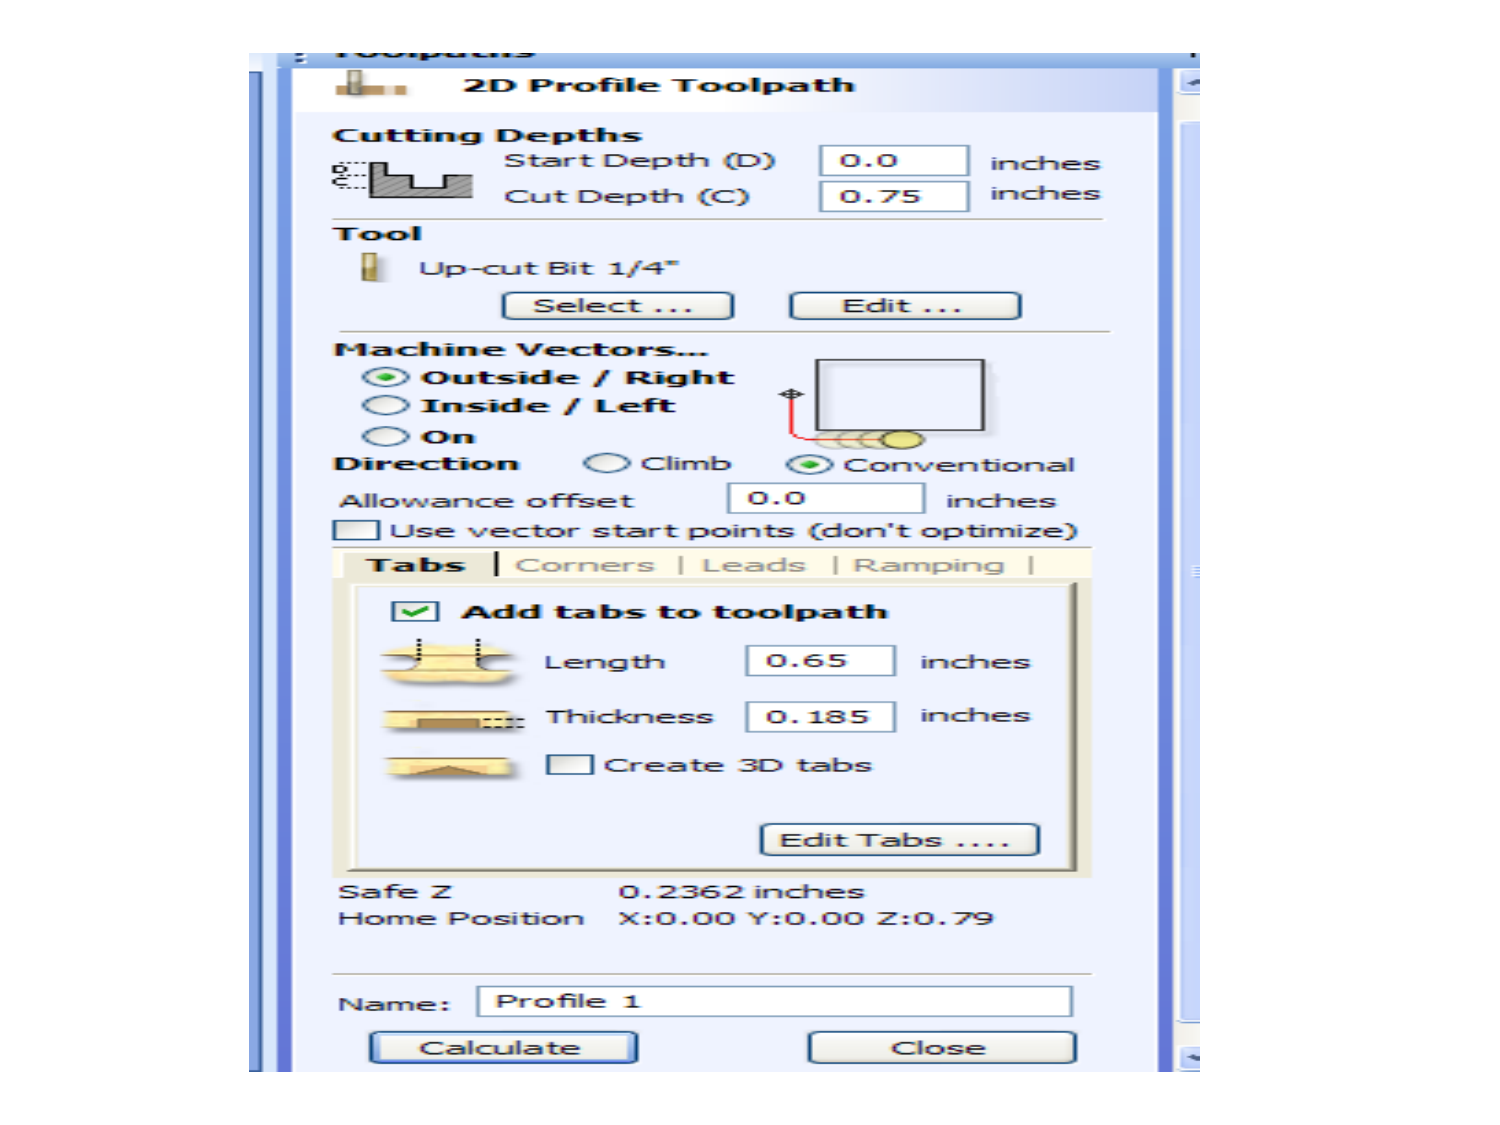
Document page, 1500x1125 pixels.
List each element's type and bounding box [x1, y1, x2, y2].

picture [249, 52, 1201, 1073]
